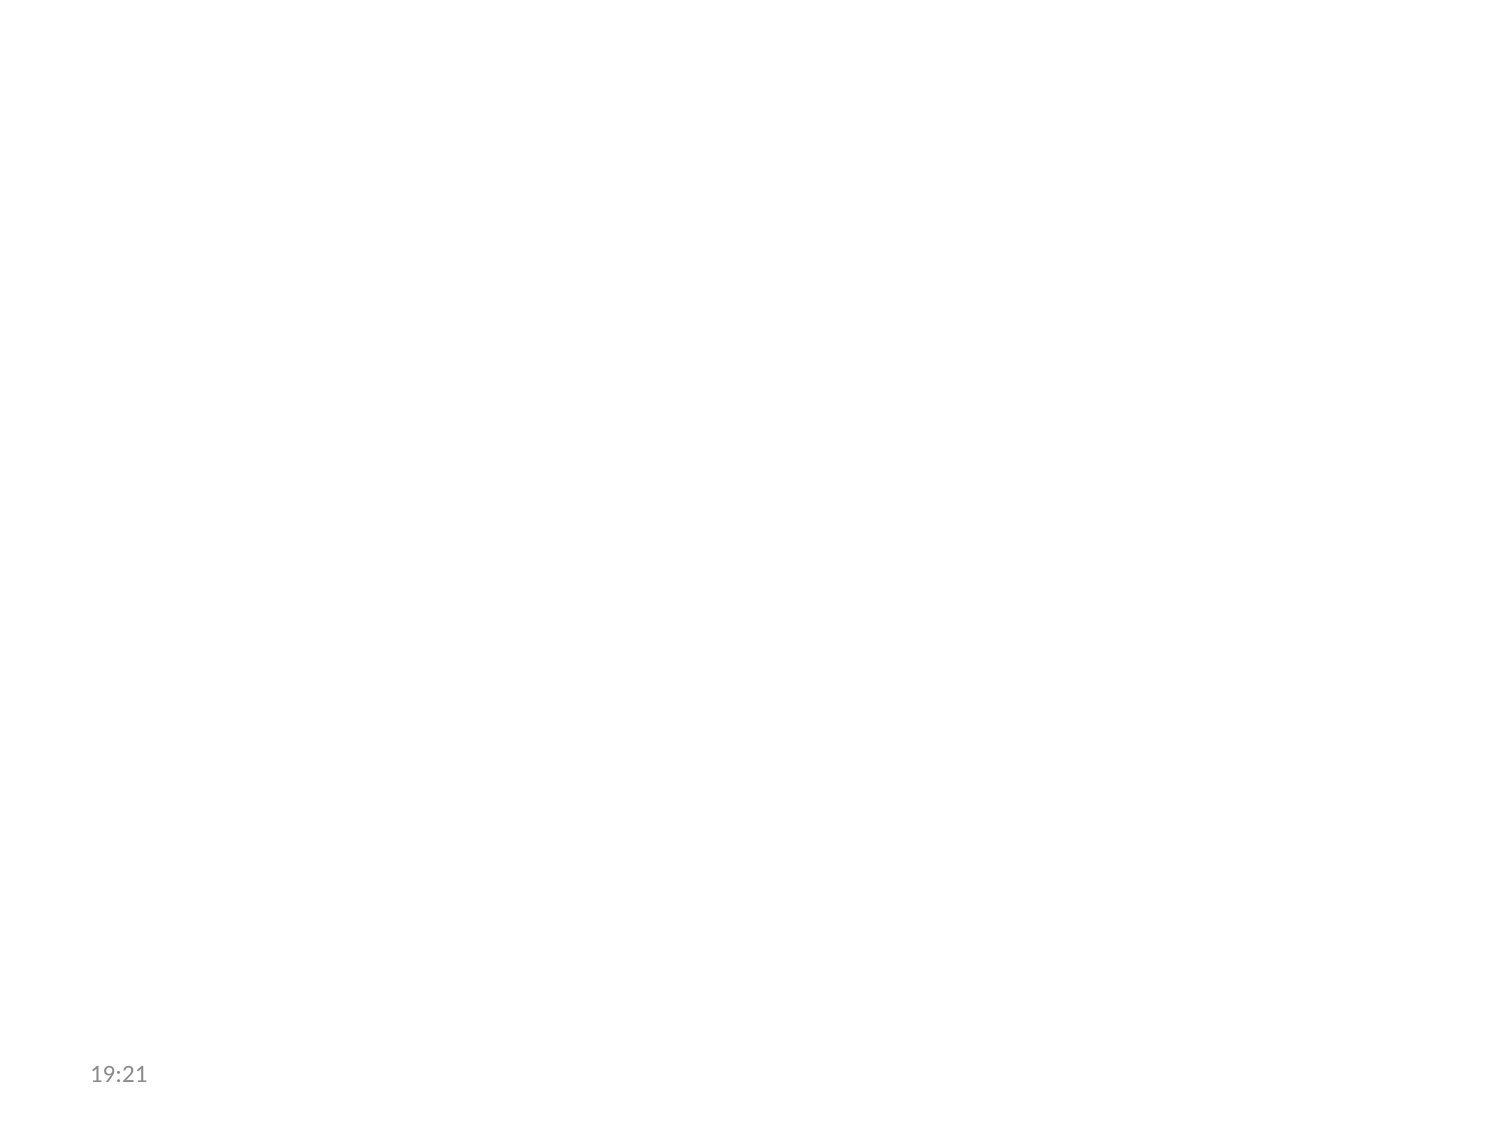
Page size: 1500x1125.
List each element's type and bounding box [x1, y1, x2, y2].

slide_number [75, 1042, 425, 1103]
